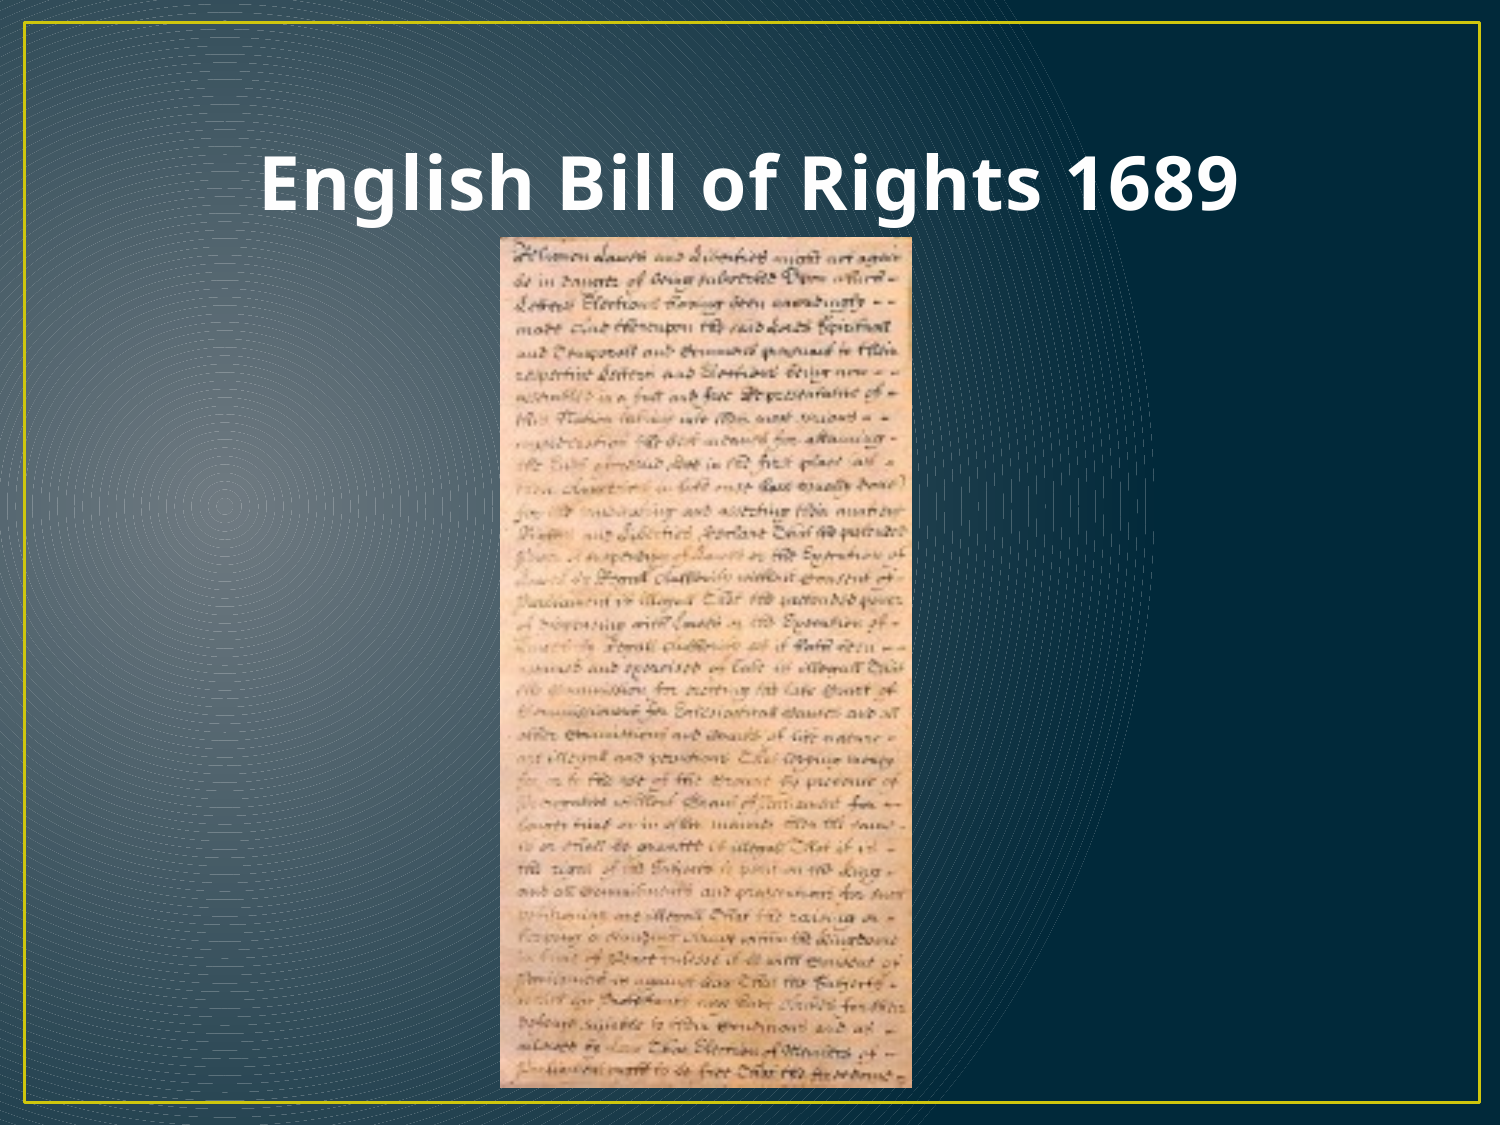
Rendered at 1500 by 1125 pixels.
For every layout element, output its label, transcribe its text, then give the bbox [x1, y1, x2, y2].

title English Bill of Rights 1689 [75, 45, 1425, 233]
picture [499, 237, 921, 1101]
